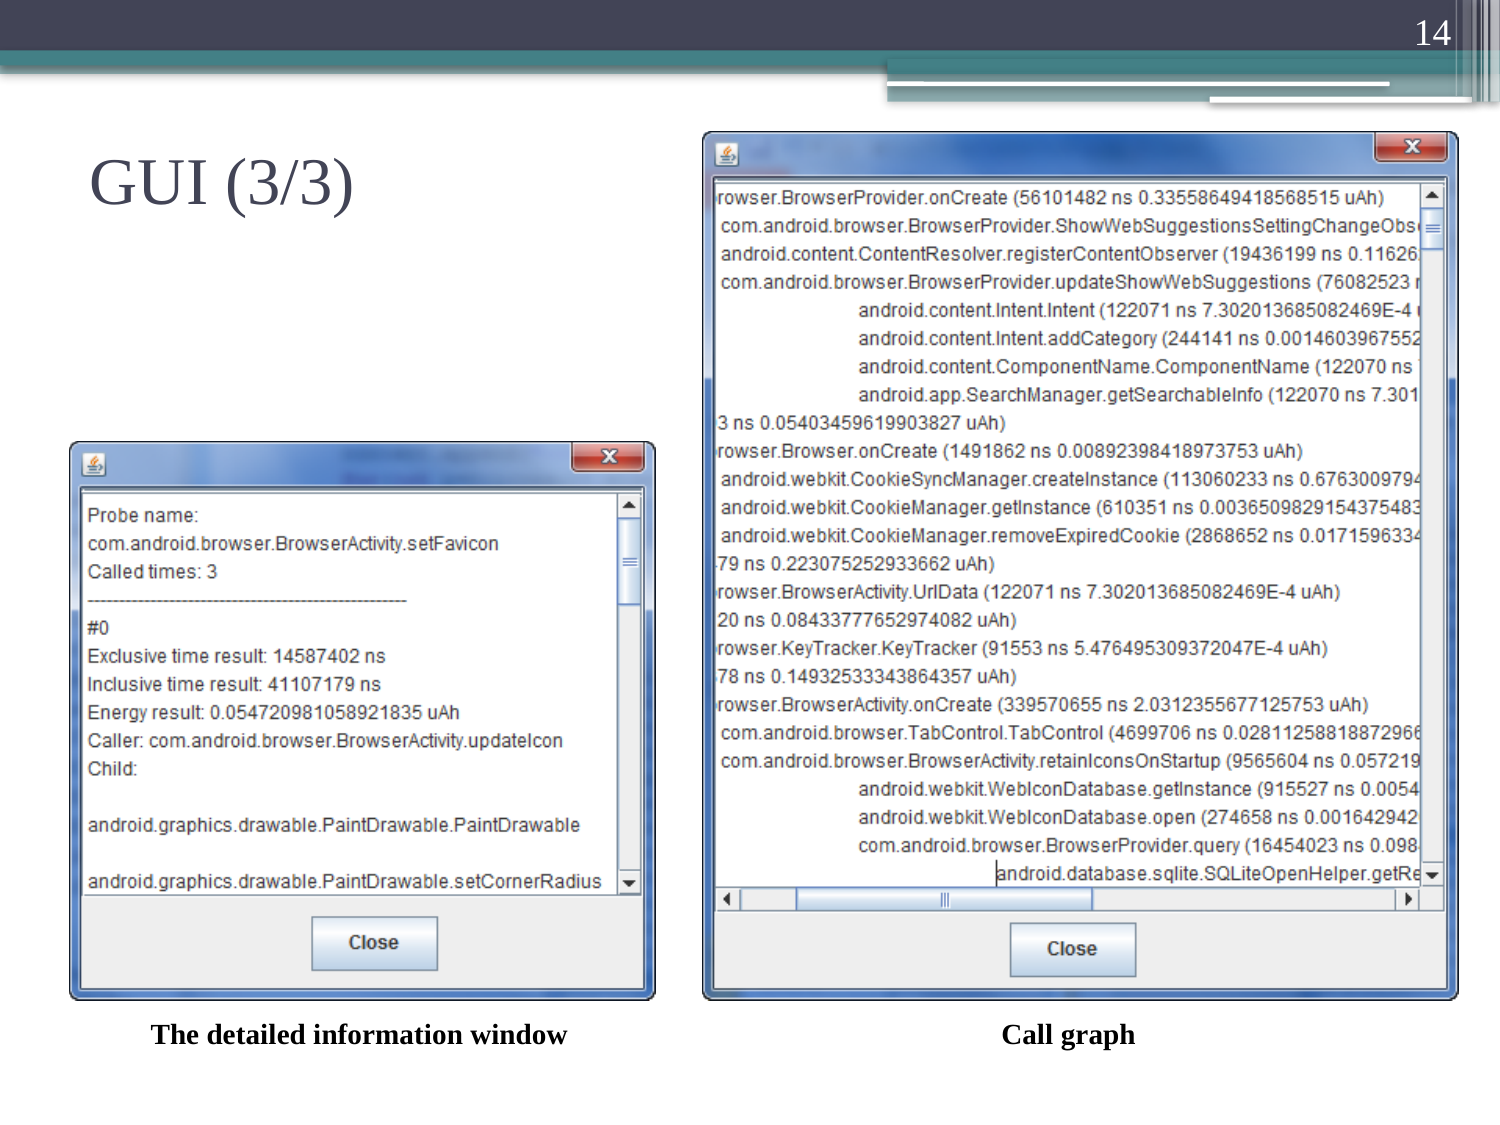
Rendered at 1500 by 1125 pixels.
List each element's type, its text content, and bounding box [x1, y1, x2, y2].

picture [702, 131, 1459, 1001]
slide_number 14 [1341, 0, 1466, 61]
title GUI (3/3) [75, 90, 1425, 265]
picture [69, 440, 656, 1001]
text_box The detailed information window [135, 1010, 609, 1058]
text_box Call graph [986, 1010, 1152, 1058]
